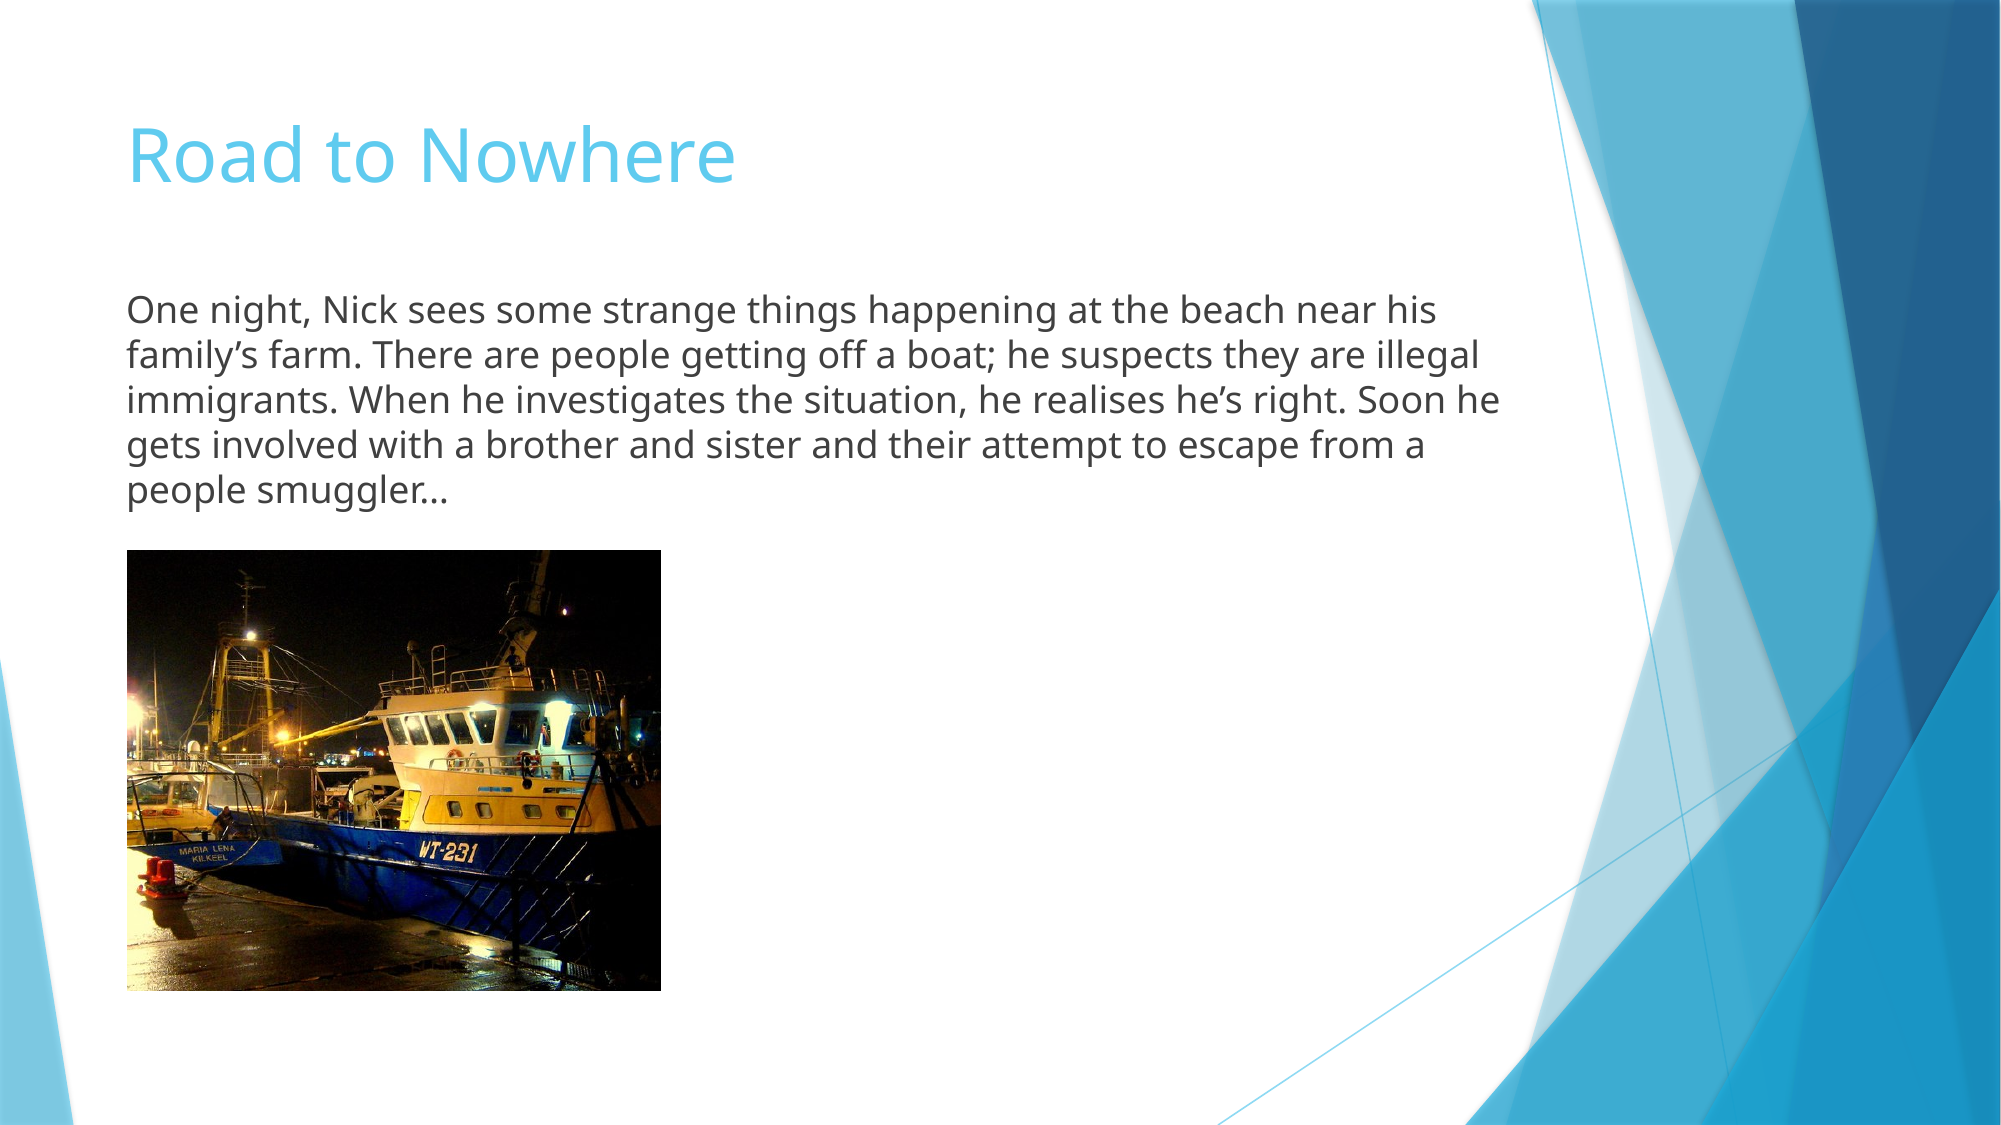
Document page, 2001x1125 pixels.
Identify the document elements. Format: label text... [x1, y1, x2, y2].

picture [127, 549, 662, 992]
list One night, Nick sees some strange things happening at the beach near his family’s farm. There are people getting off a boat; he suspects they are illegal immigrants. When he investigates the situation, he realises he’s right. Soon he gets involved with a brother and sister and their attempt to escape from a people smuggler… [111, 278, 1522, 991]
title Road to Nowhere [111, 99, 1522, 278]
